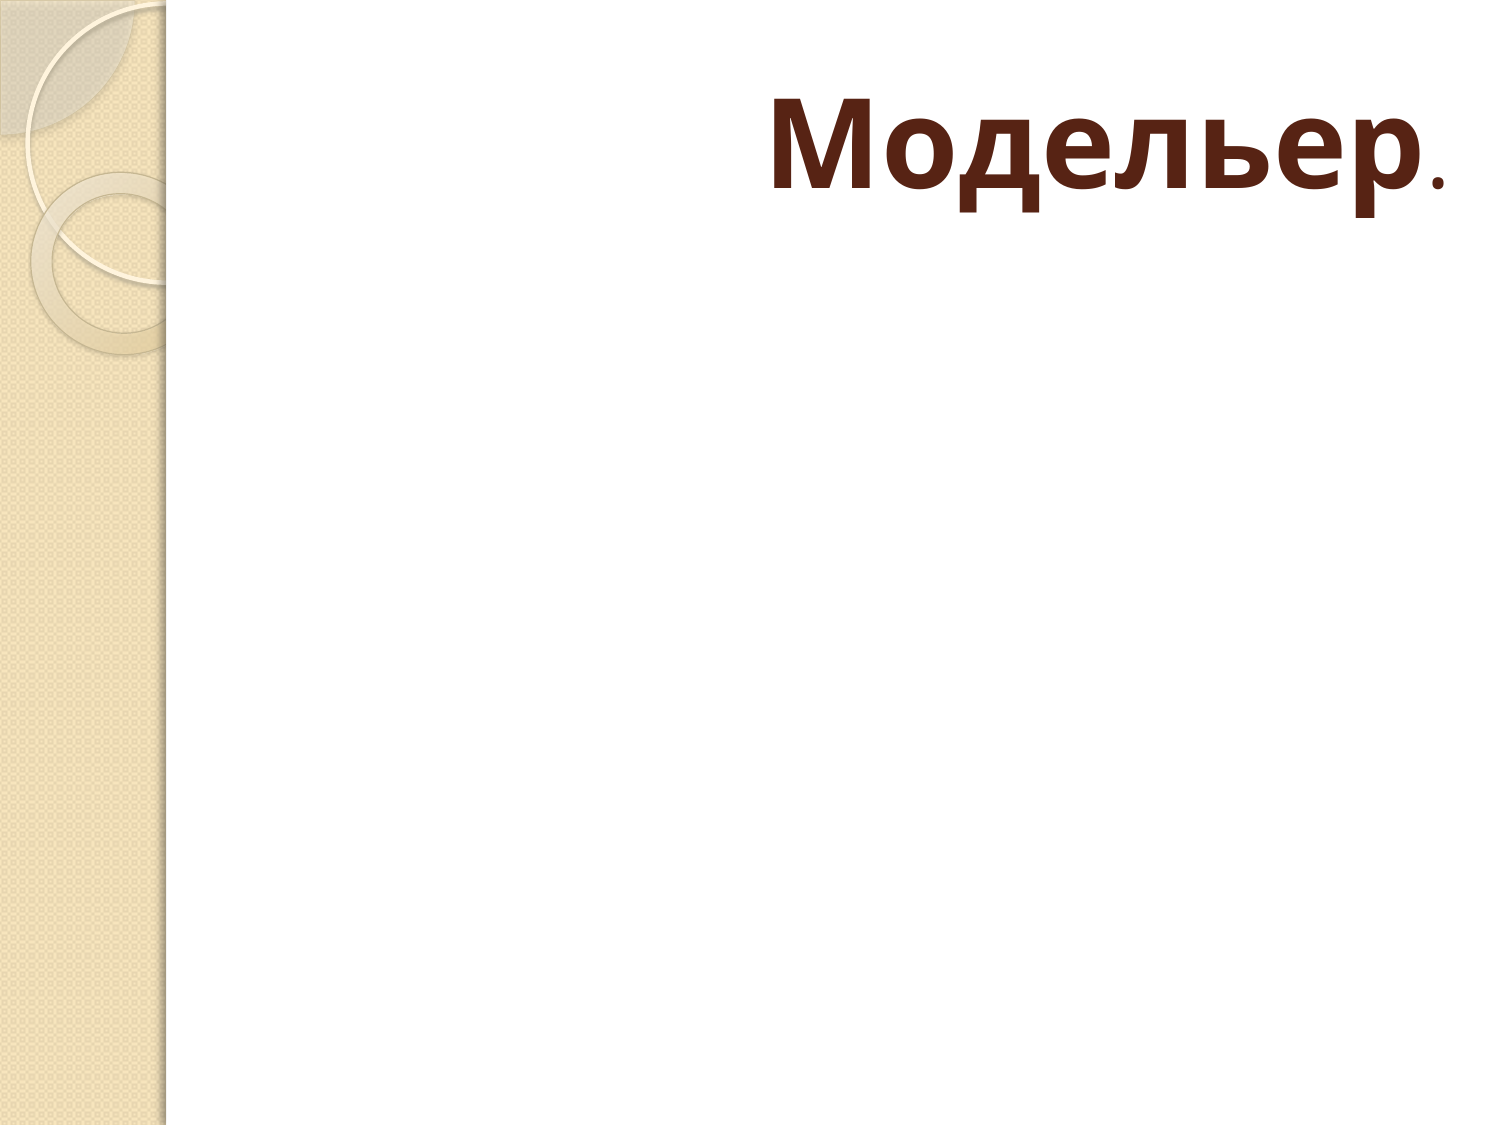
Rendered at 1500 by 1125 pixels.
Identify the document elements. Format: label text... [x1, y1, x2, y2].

title Модельер. [235, 45, 1466, 233]
